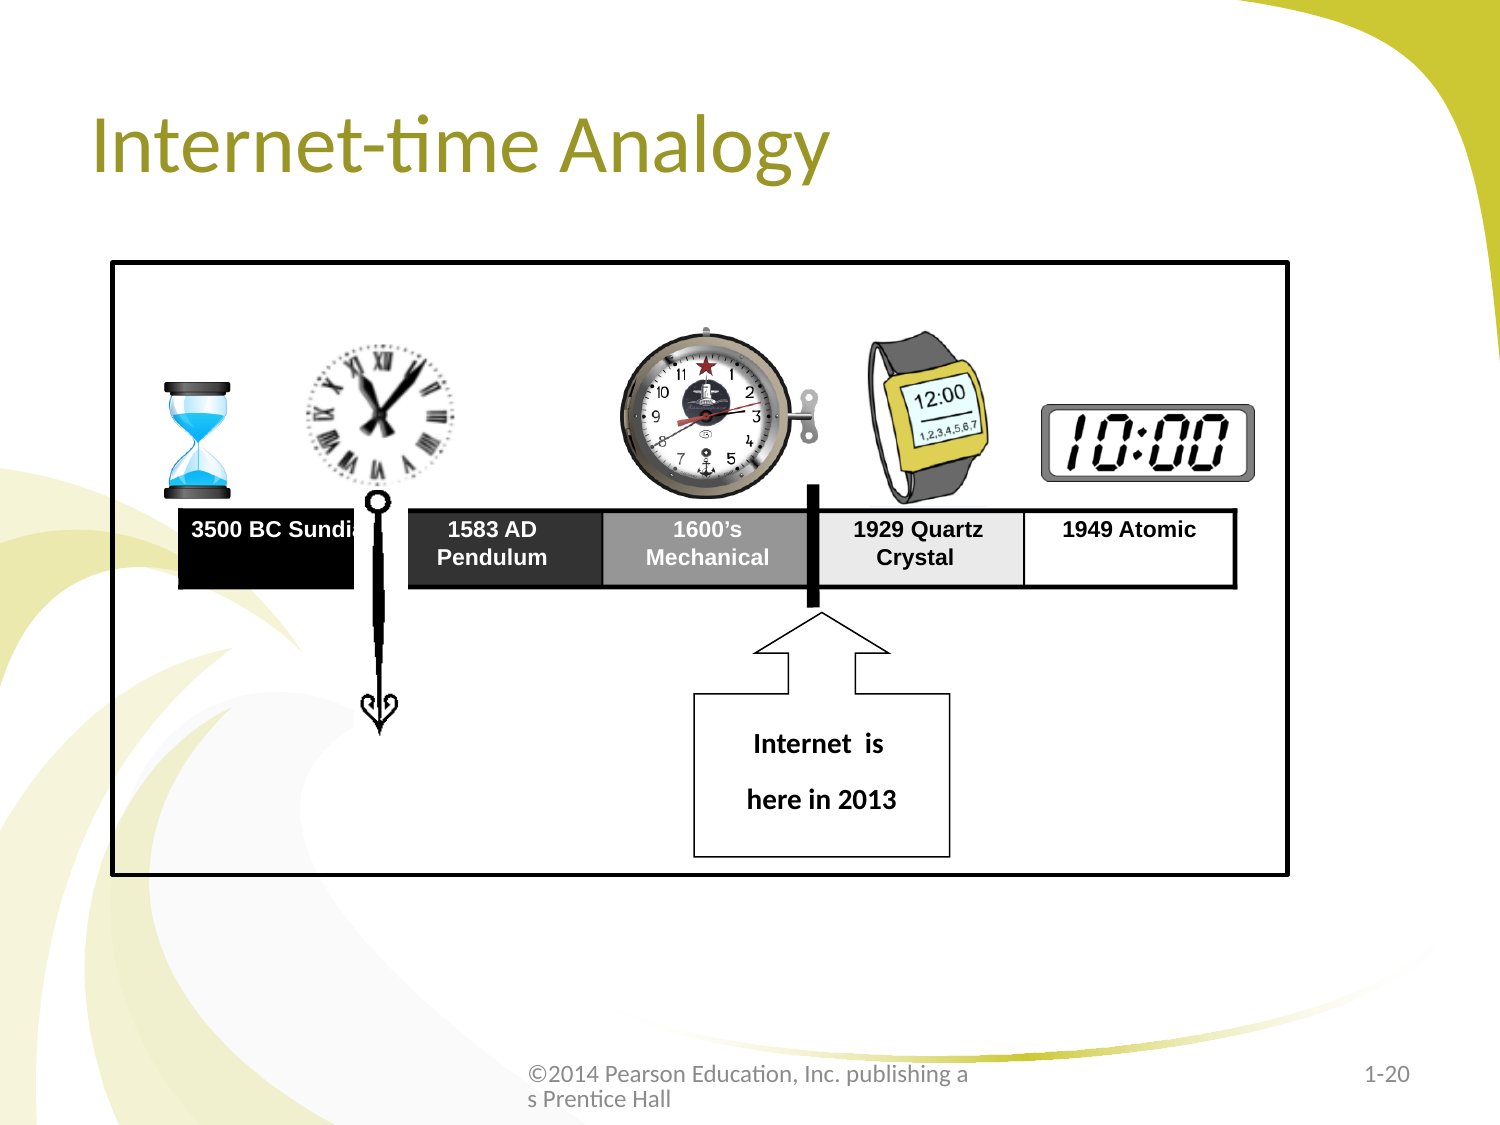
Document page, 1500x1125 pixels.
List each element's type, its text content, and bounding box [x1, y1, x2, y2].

slide_number 1-20 [1074, 1042, 1425, 1103]
title Internet-time Analogy [75, 45, 1425, 233]
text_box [112, 262, 1288, 876]
footer ©2014 Pearson Education, Inc. publishing as Prentice Hall [512, 1042, 988, 1103]
